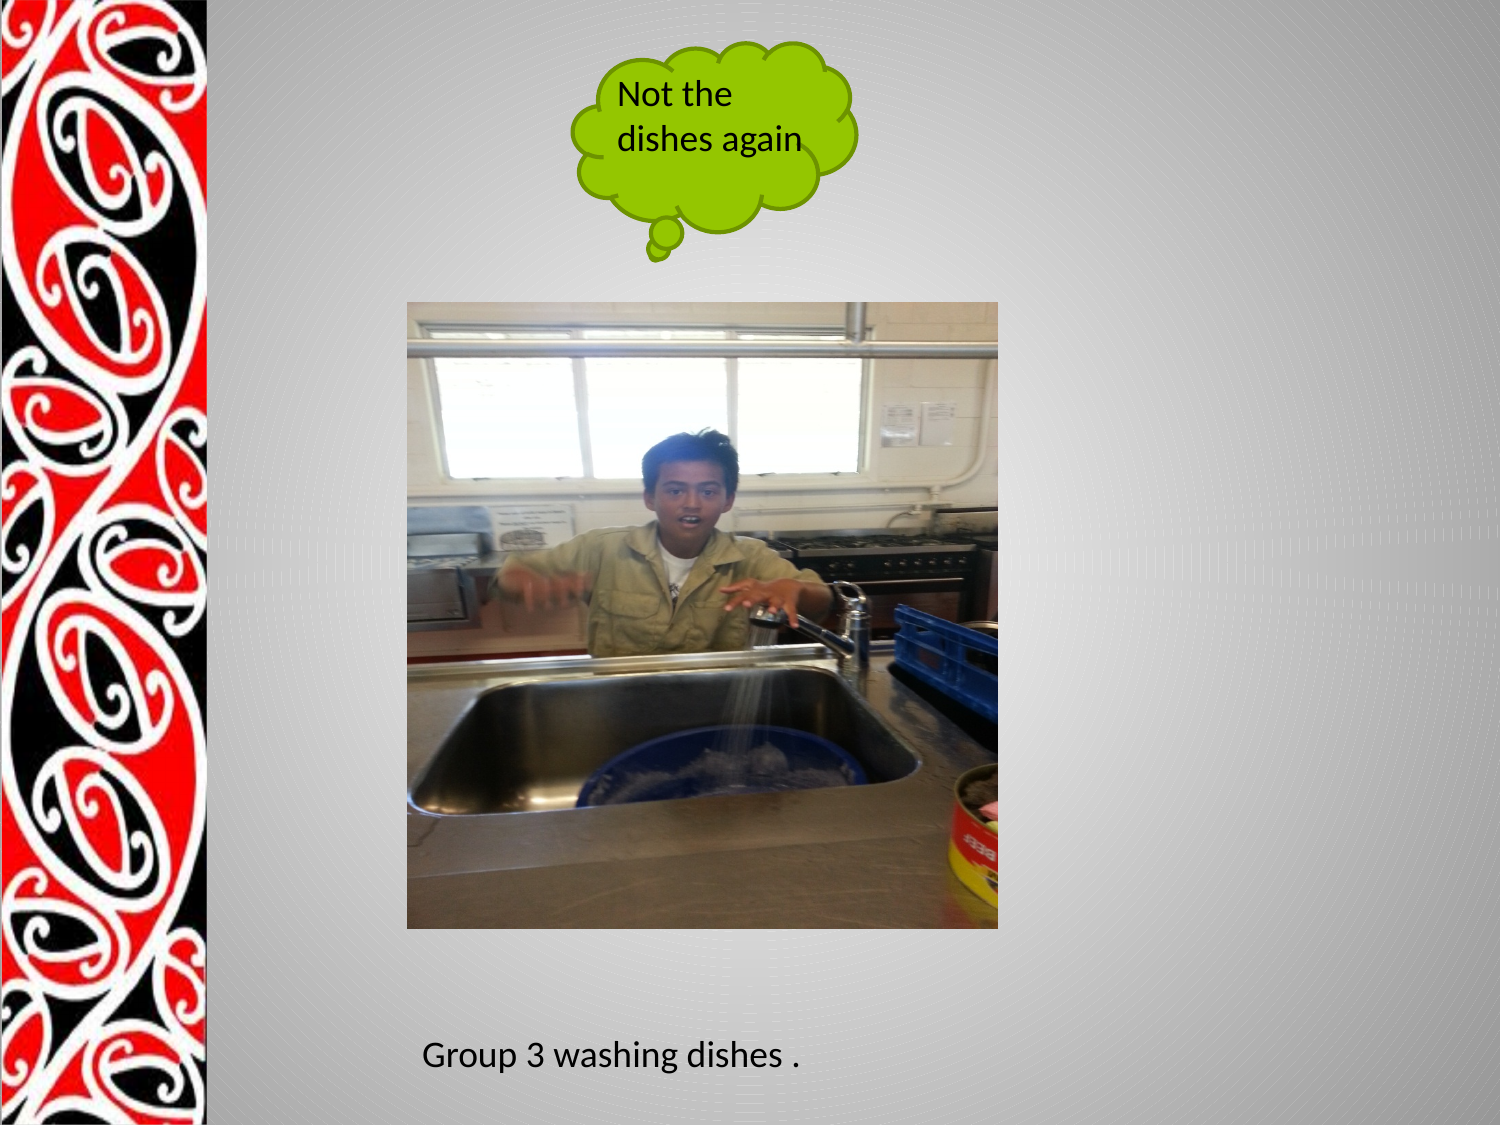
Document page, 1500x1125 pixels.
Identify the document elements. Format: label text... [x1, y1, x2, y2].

text_box [665, 41, 825, 61]
text_box [570, 65, 859, 263]
text_box Group 3 washing dishes . [407, 1023, 1128, 1083]
text_box [624, 57, 660, 61]
text_box Not the dishes again [602, 61, 827, 167]
picture [0, 1, 998, 1124]
